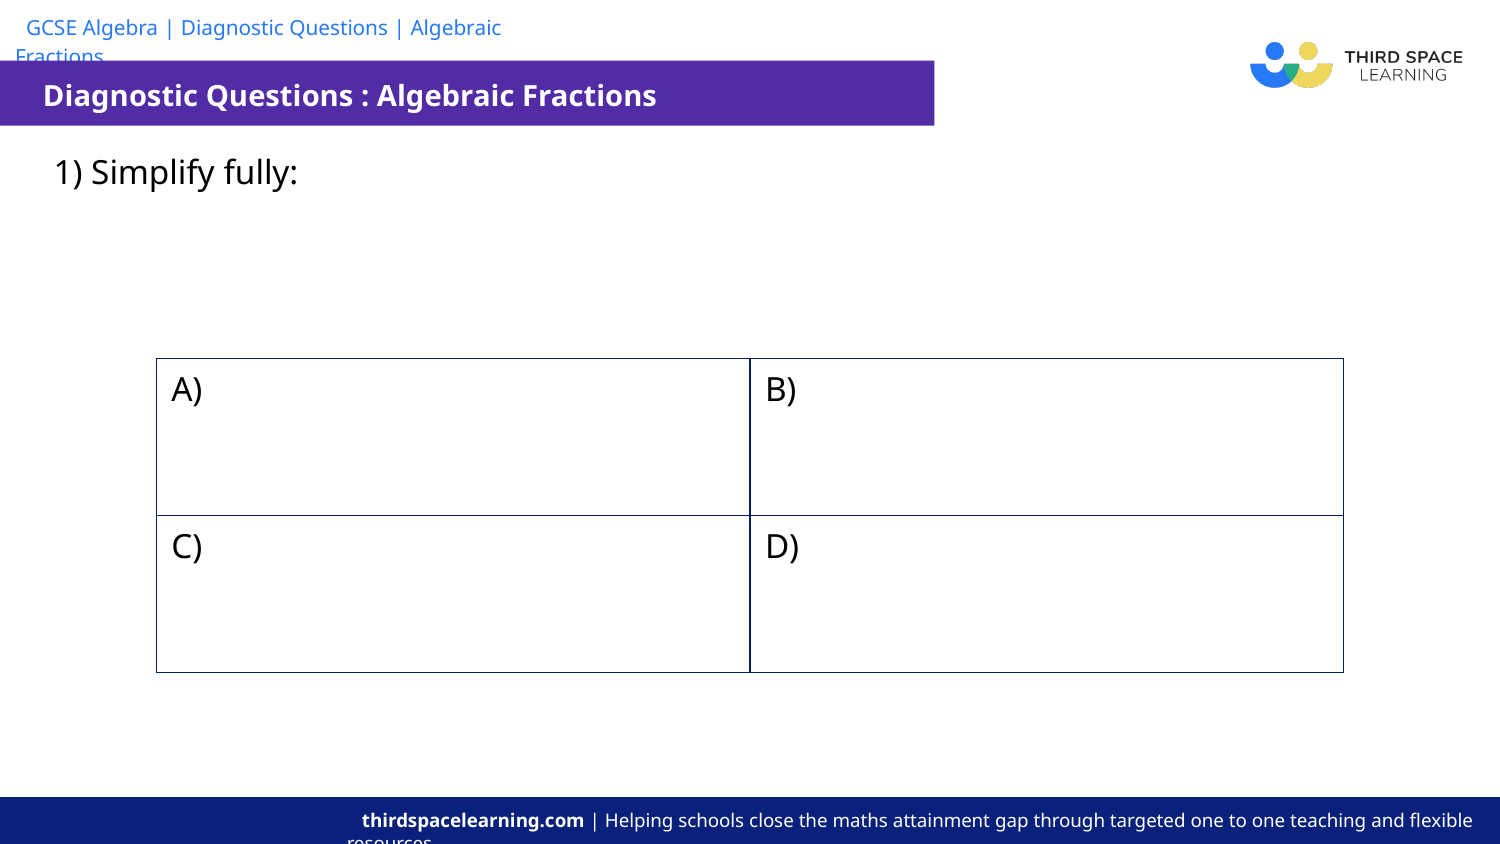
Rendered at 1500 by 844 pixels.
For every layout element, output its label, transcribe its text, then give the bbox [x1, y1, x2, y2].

picture [1250, 33, 1465, 99]
text_box Diagnostic Questions : Algebraic Fractions [27, 61, 778, 127]
